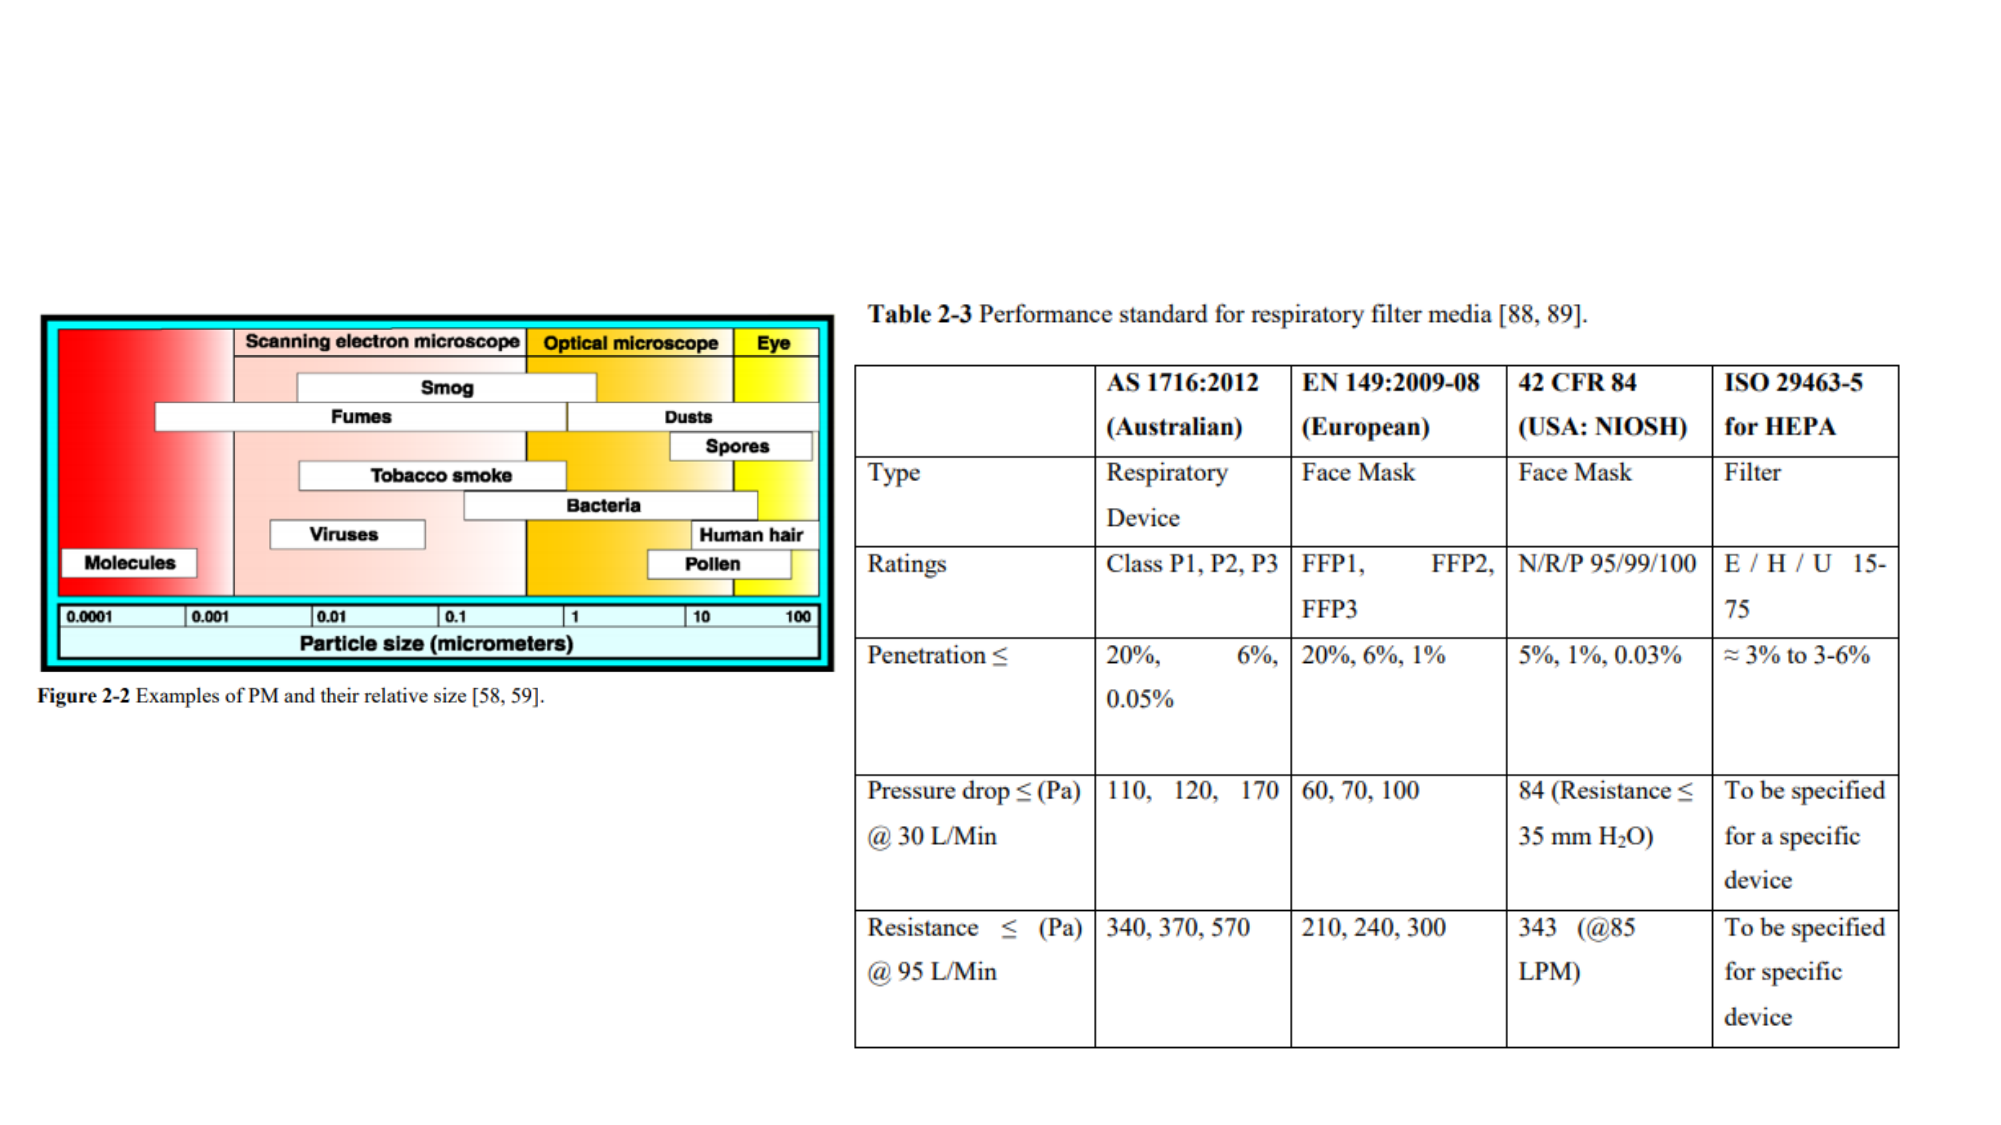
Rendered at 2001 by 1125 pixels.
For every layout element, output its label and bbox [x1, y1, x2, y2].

picture [32, 277, 1926, 1066]
